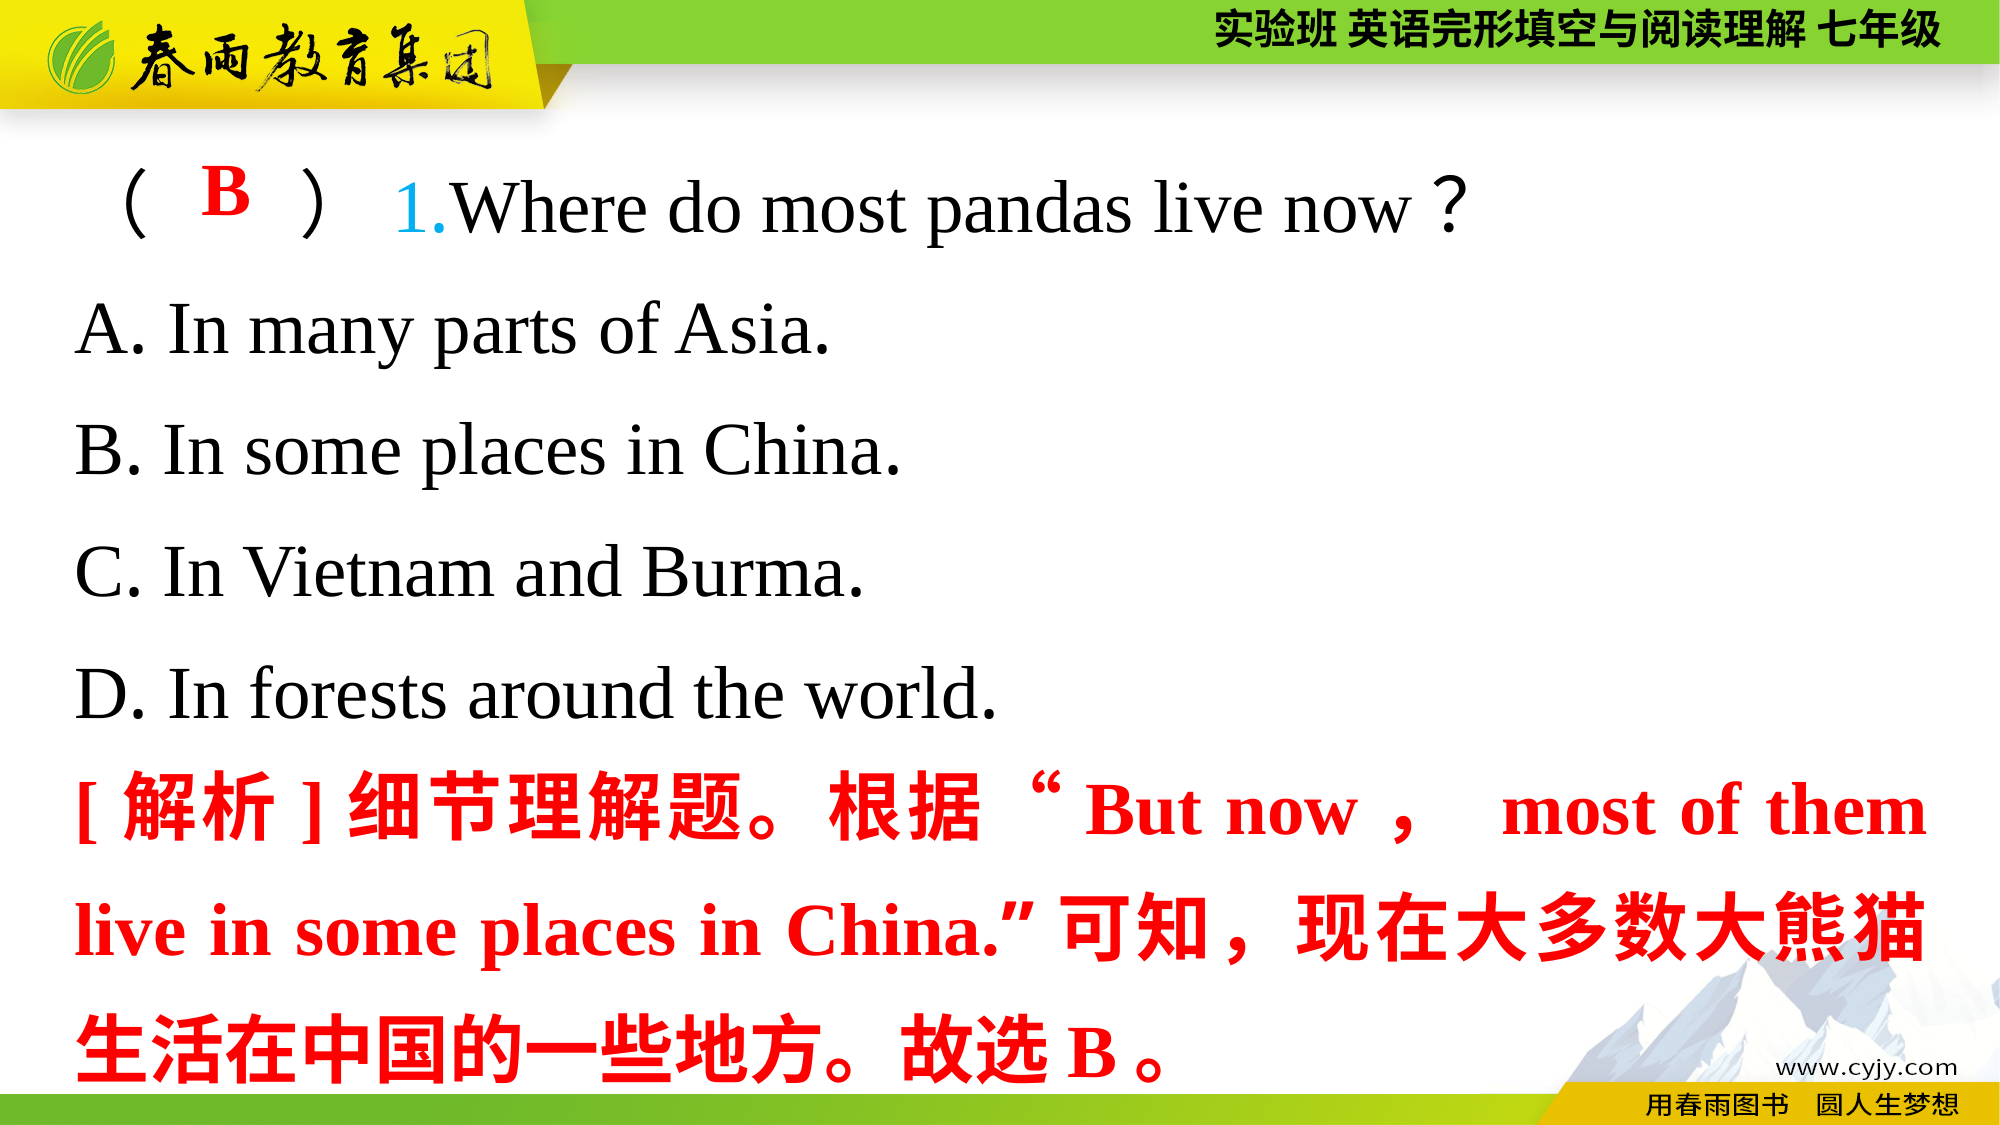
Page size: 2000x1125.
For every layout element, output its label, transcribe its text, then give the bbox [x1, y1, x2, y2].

picture [0, 0, 2000, 1125]
list （ ）1.Where do most pandas live now？ A. In many parts of Asia. B. In some places in China. C. In Vietnam and Burma. D. In forests around the world. [59, 118, 1944, 720]
text_box [解析]细节理解题。根据“But now， most of them live in some places in China.”可知，现在大多数大熊猫生活在中国的一些地方。故选B。 [59, 720, 1944, 1100]
